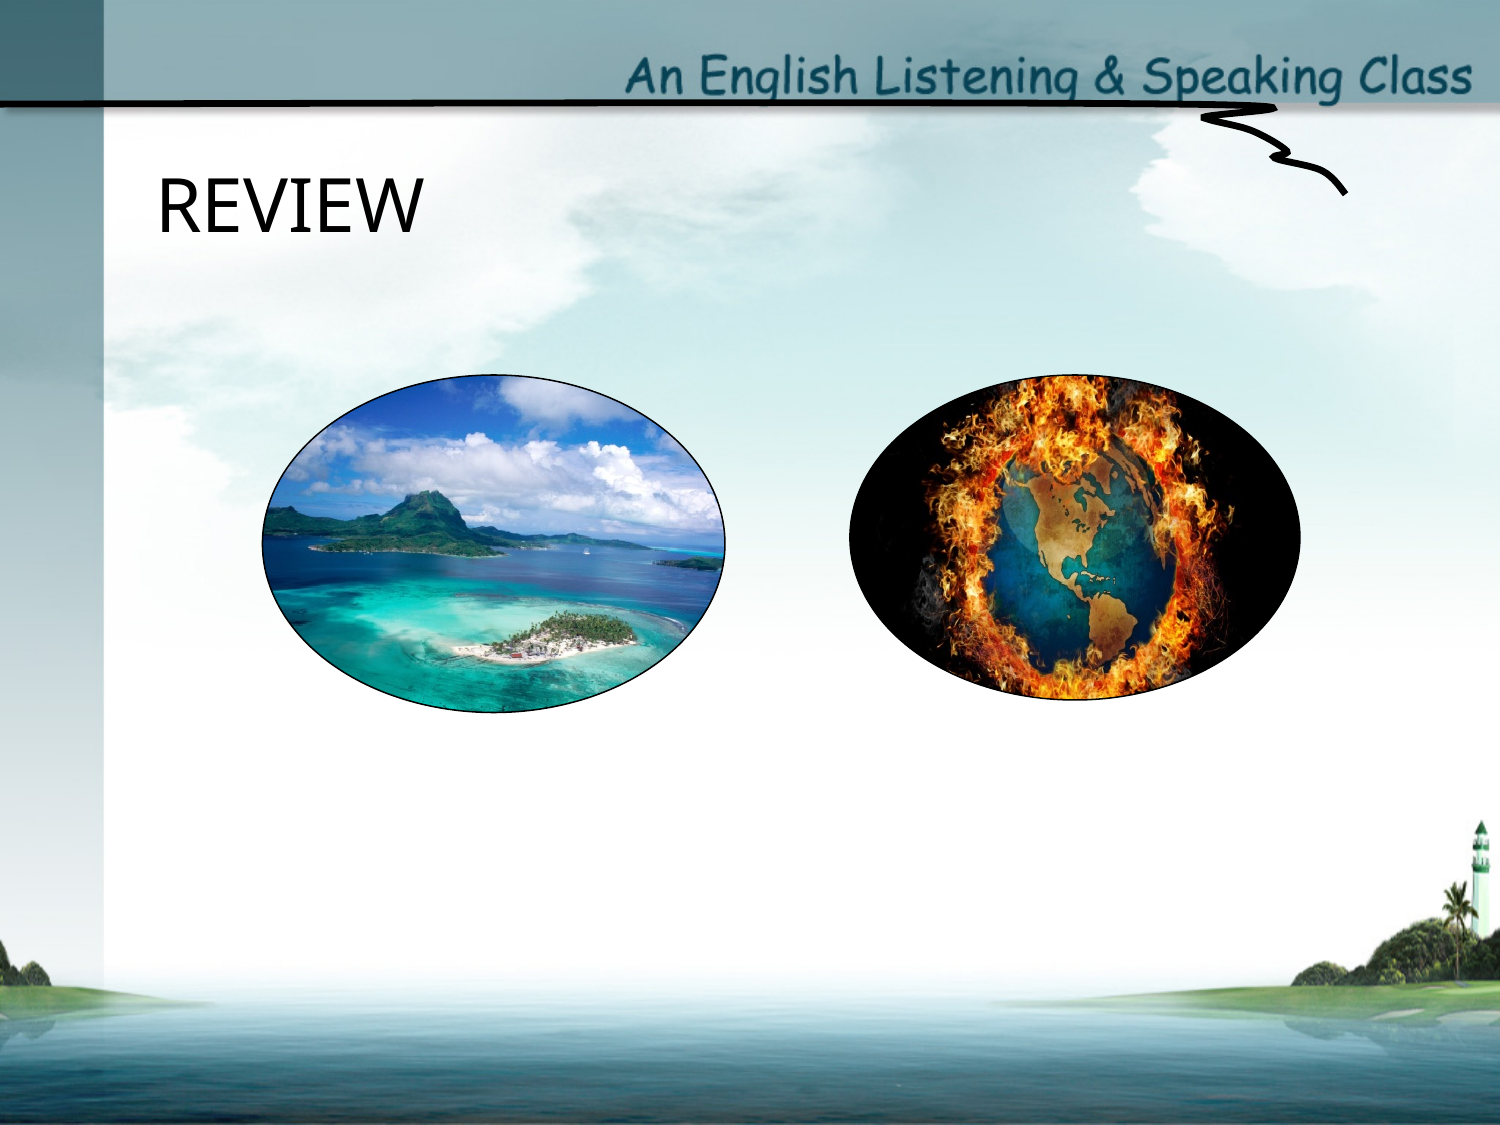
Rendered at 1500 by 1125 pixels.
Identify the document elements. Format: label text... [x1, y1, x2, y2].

text_box REVIEW [124, 149, 575, 255]
text_box [262, 375, 725, 713]
text_box [849, 375, 1300, 700]
picture [0, 0, 1500, 1125]
text_box [0, 102, 1346, 195]
